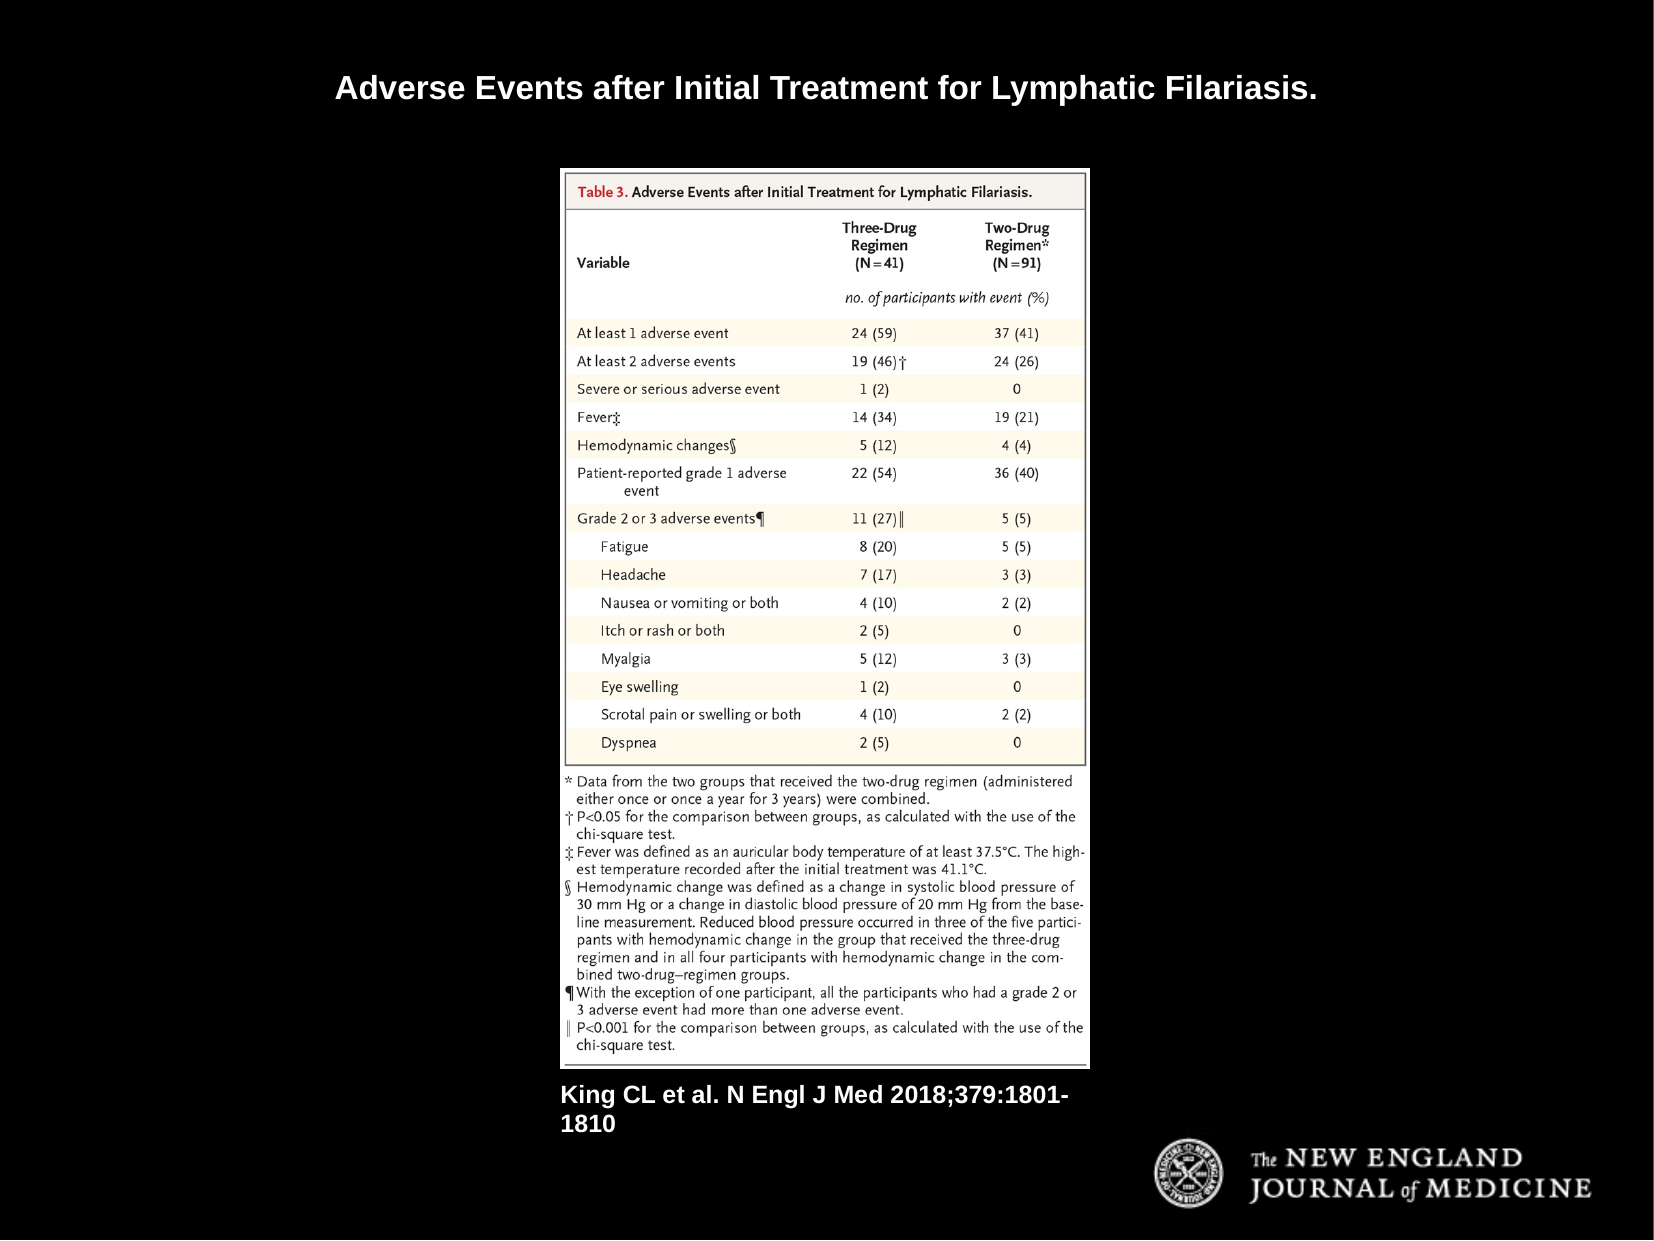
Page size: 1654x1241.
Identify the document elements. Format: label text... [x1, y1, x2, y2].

text_box Adverse Events after Initial Treatment for Lymphatic Filariasis. [58, 69, 1596, 108]
picture [560, 168, 1090, 1069]
text_box King CL et al. N Engl J Med 2018;379:1801-1810 [560, 1079, 1090, 1138]
picture [1141, 1133, 1606, 1213]
